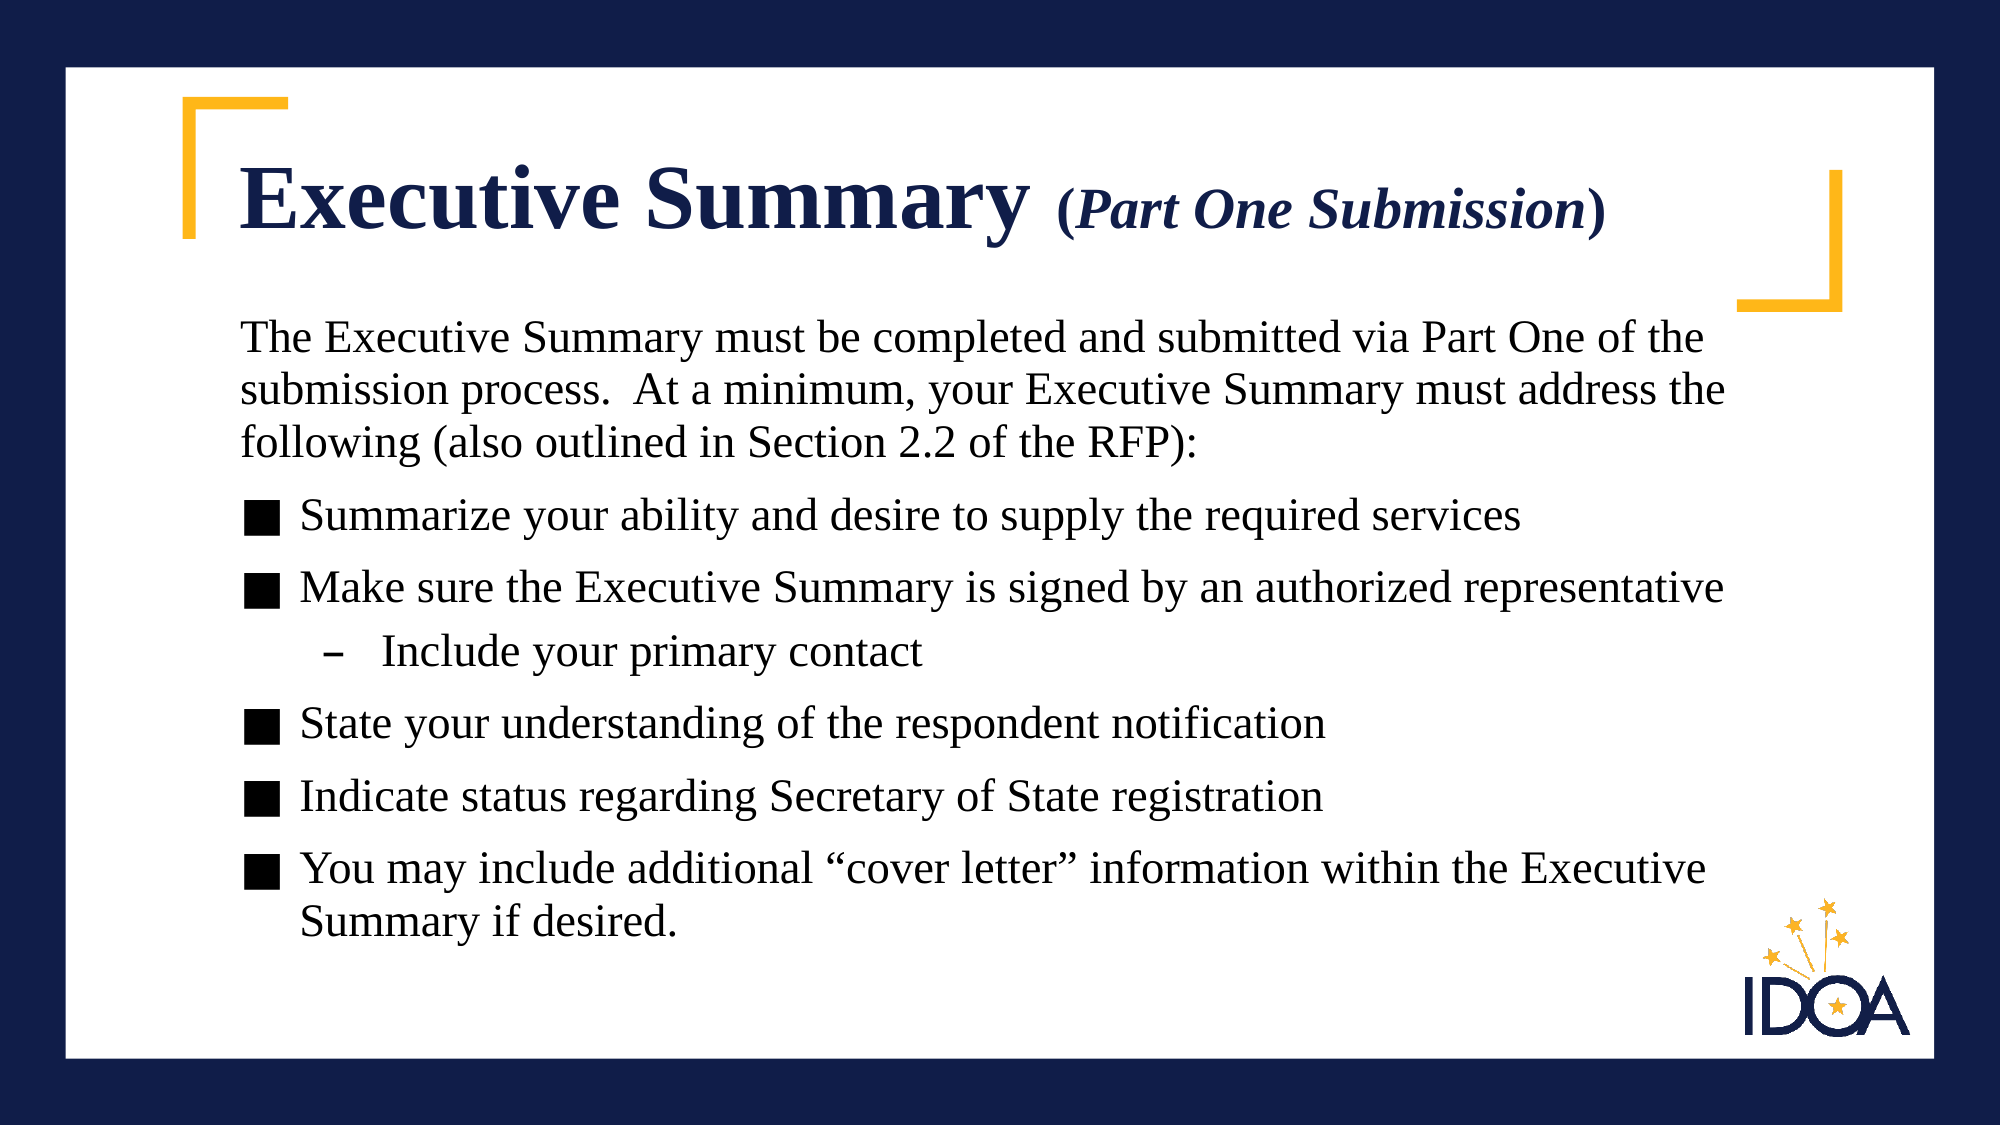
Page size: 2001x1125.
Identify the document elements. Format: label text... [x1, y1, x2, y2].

title Executive Summary (Part One Submission) [225, 142, 1800, 279]
picture [1702, 857, 1959, 1114]
list The Executive Summary must be completed and submitted via Part One of the submission process. At a minimum, your Executive Summary must address the following (also outlined in Section 2.2 of the RFP): Summarize your ability and desire to supply the required services Make sure the Executive Summary is signed by an authorized representative Include your primary contact State your understanding of the respondent notification Indicate status regarding Secretary of State registration You may include additional “cover letter” information within the Executive Summary if desired. [225, 303, 1800, 967]
